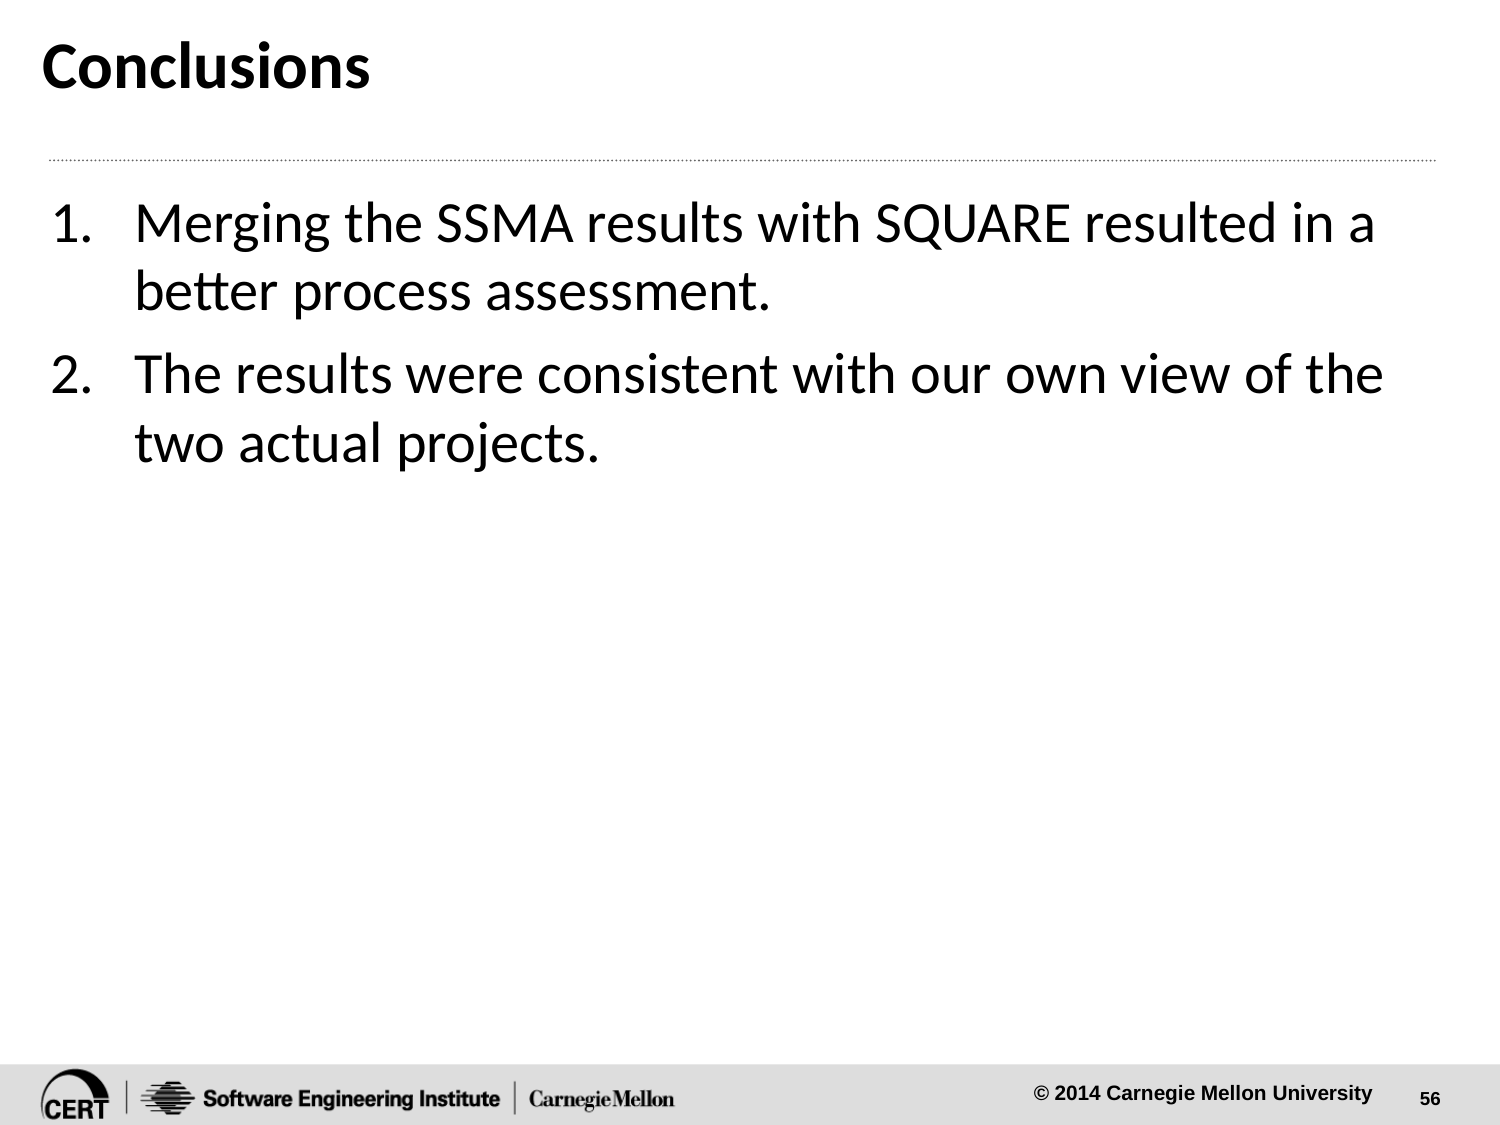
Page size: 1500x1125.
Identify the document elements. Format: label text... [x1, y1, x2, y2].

title Conclusions [42, 37, 1434, 155]
picture [24, 1065, 688, 1125]
list Merging the SSMA results with SQUARE resulted in a better process assessment. The results were consistent with our own view of the two actual projects. [49, 187, 1438, 1001]
